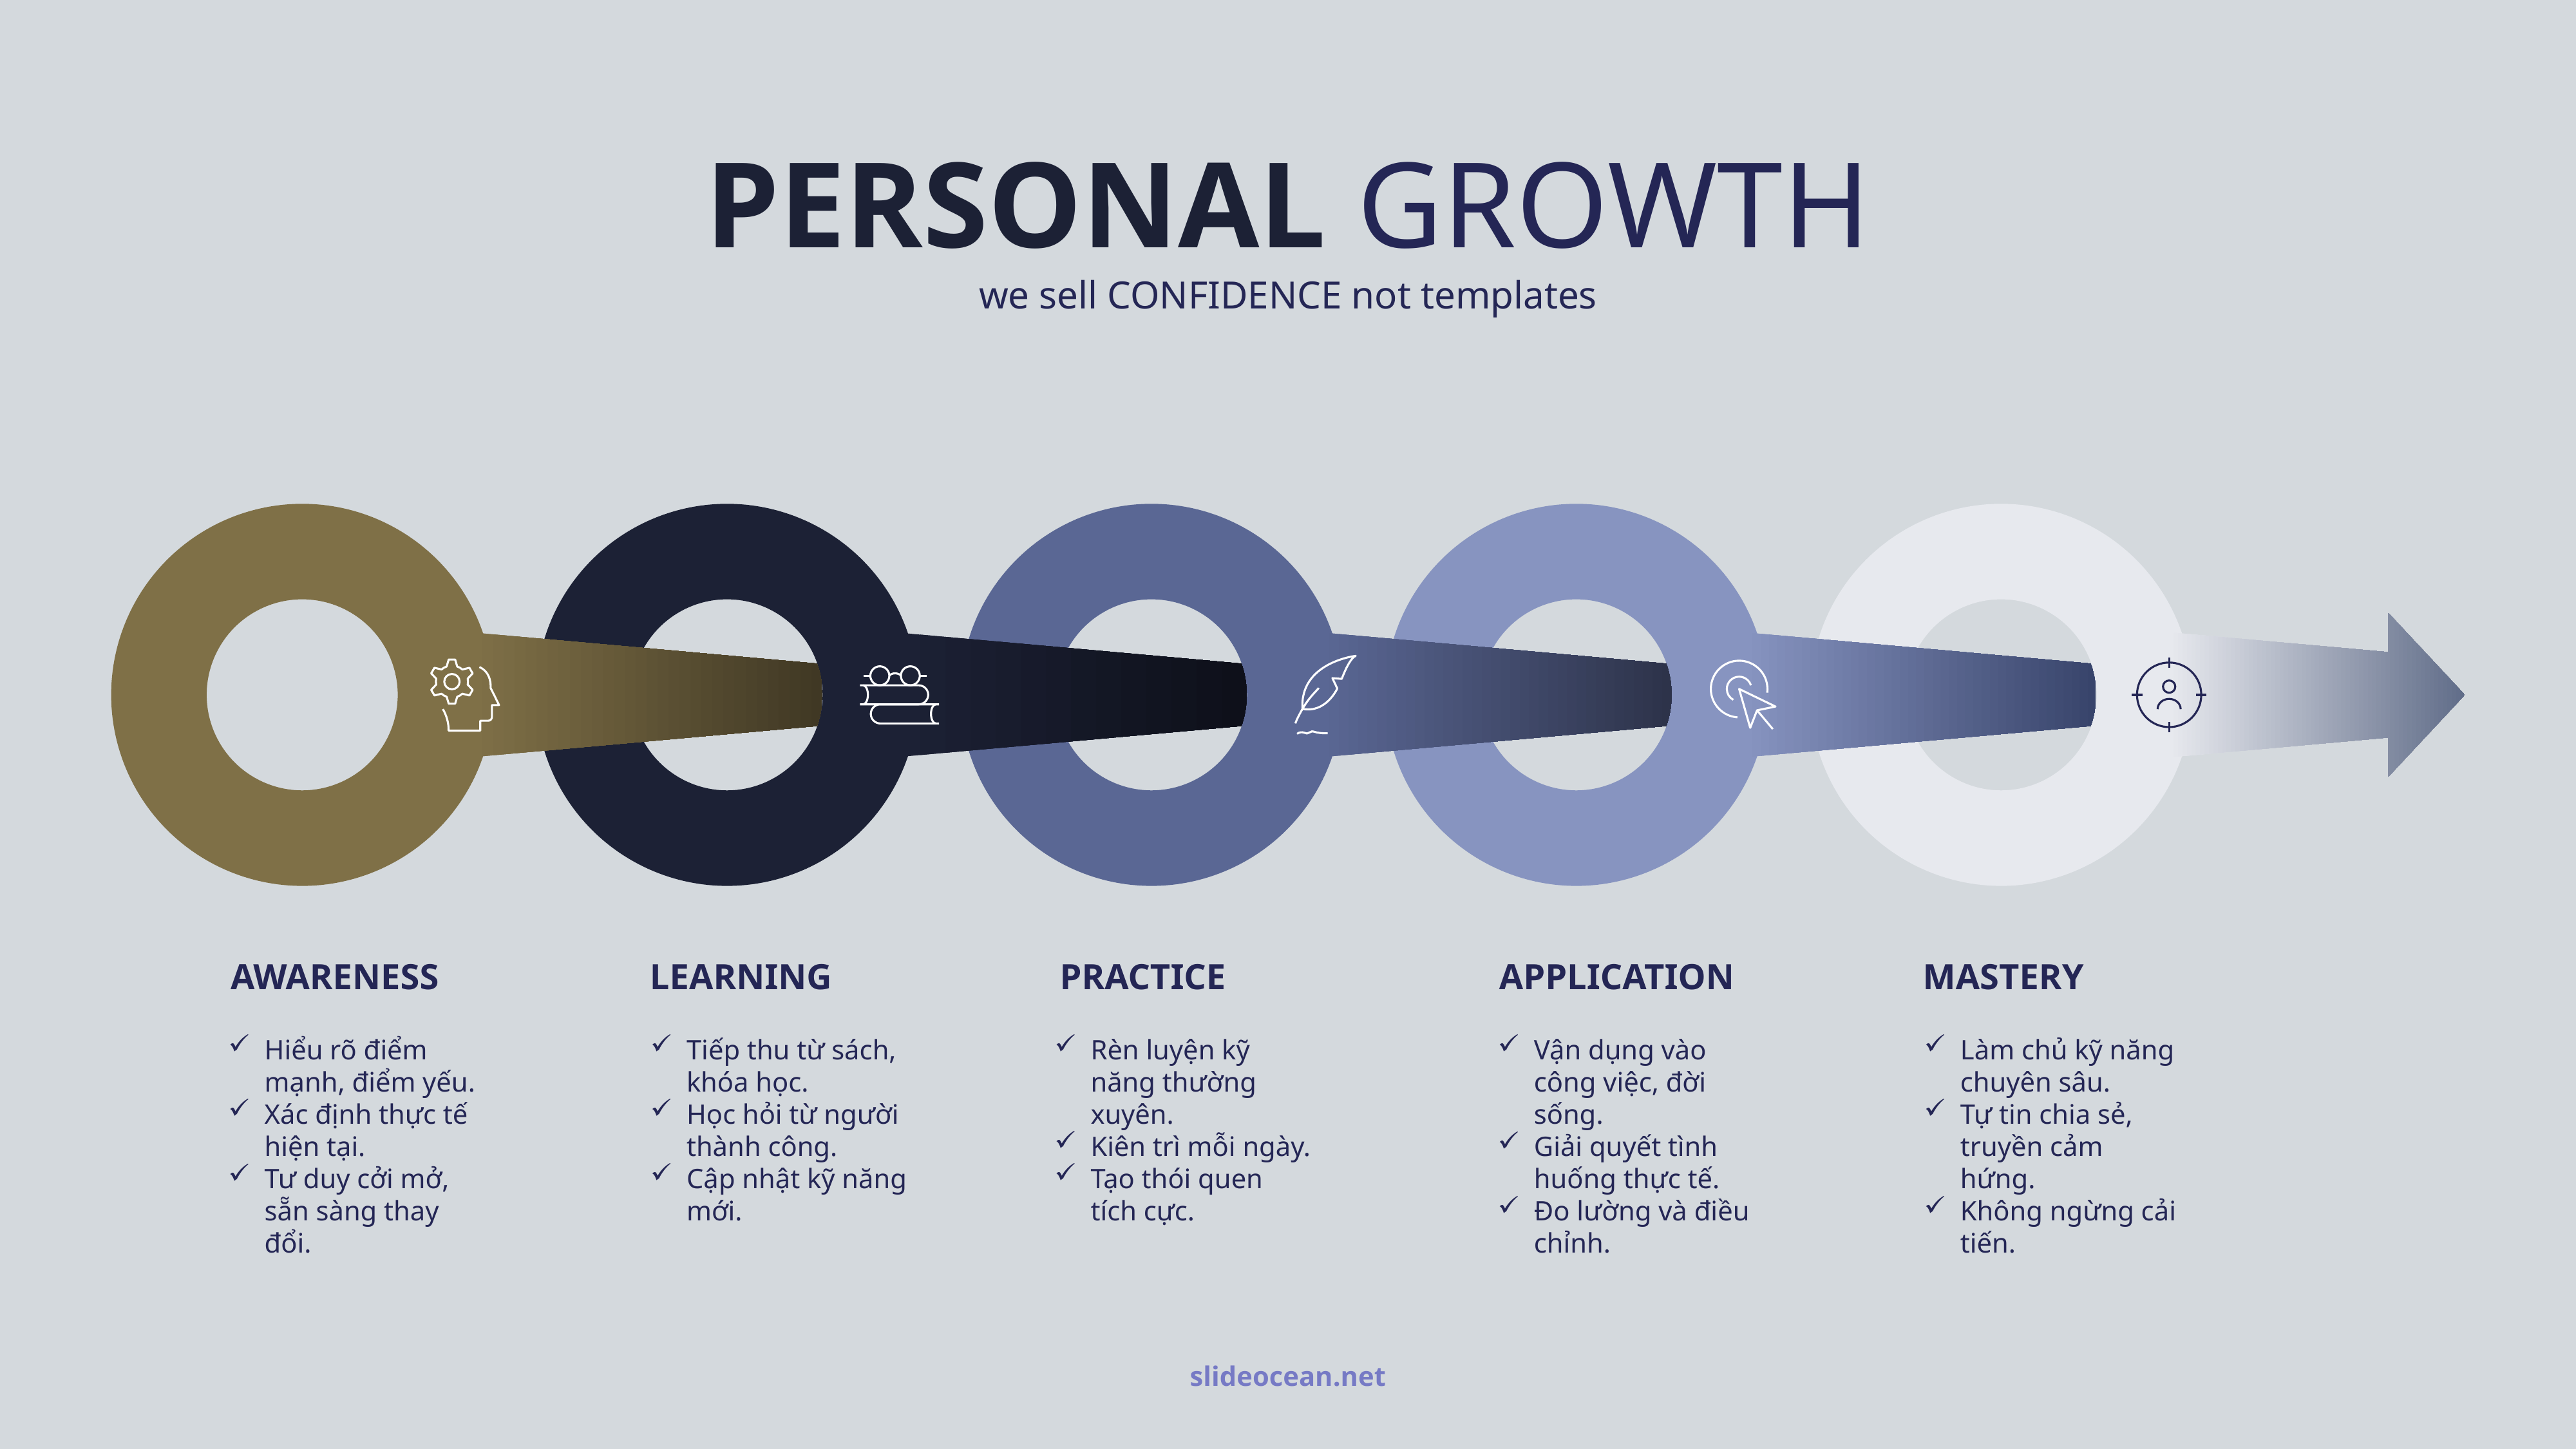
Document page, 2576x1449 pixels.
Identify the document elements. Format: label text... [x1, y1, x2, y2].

text_box [469, 631, 824, 759]
text_box PRACTICE [1050, 950, 1236, 1001]
text_box slideocean.net [1180, 1354, 1396, 1397]
text_box APPLICATION [1490, 950, 1745, 1001]
text_box [1295, 656, 1356, 724]
text_box [110, 502, 484, 887]
text_box [2168, 610, 2467, 780]
text_box [860, 666, 940, 724]
text_box [431, 659, 499, 731]
text_box Rèn luyện kỹ năng thường xuyên. Kiên trì mỗi ngày. Tạo thói quen tích cực. [1045, 1028, 1323, 1231]
text_box Vận dụng vào công việc, đời sống. Giải quyết tình huống thực tế. Đo lường và điều chỉnh. [1488, 1028, 1766, 1264]
text_box AWARENESS [221, 950, 449, 1001]
text_box [1392, 502, 1758, 887]
text_box Hiểu rõ điểm mạnh, điểm yếu. Xác định thực tế hiện tại. Tư duy cởi mở, sẵn sàng thay đổi. [218, 1028, 497, 1264]
text_box we sell CONFIDENCE not templates [969, 276, 1607, 321]
text_box [2132, 657, 2207, 733]
text_box [894, 631, 1248, 759]
text_box PERSONAL GROWTH [696, 125, 1880, 276]
text_box [1319, 631, 1673, 759]
text_box [1297, 731, 1328, 734]
text_box [544, 502, 909, 887]
text_box [1743, 631, 2098, 759]
text_box Tiếp thu từ sách, khóa học. Học hỏi từ người thành công. Cập nhật kỹ năng mới. [640, 1028, 919, 1231]
text_box [968, 502, 1334, 887]
text_box Làm chủ kỹ năng chuyên sâu. Tự tin chia sẻ, truyền cảm hứng. Không ngừng cải tiến. [1914, 1028, 2192, 1264]
text_box MASTERY [1913, 950, 2094, 1001]
text_box [1710, 660, 1776, 730]
text_box [1817, 502, 2183, 887]
text_box LEARNING [640, 950, 842, 1001]
